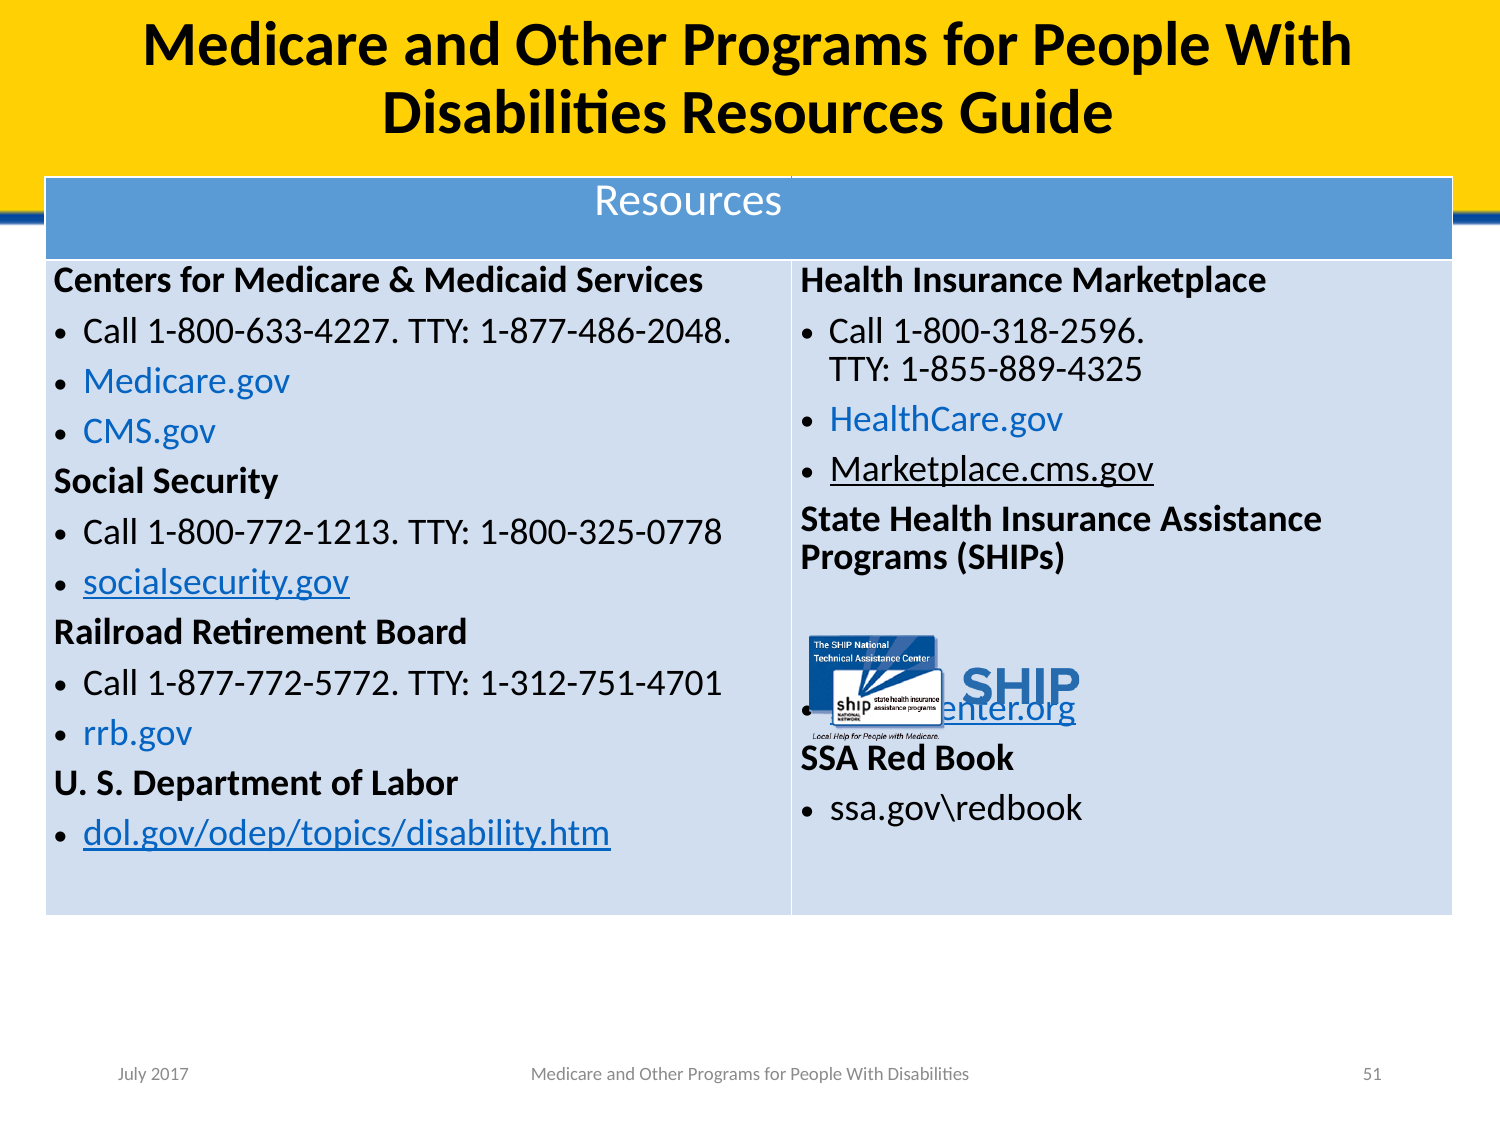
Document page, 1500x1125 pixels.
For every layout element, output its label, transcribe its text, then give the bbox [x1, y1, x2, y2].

picture [0, 0, 1500, 1125]
footer Medicare and Other Programs for People With Disabilities [496, 1042, 1004, 1103]
slide_number 51 [1059, 1042, 1397, 1103]
table_header Resources [46, 178, 791, 259]
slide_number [103, 1042, 441, 1103]
title Medicare and Other Programs for People With Disabilities Resources Guide [12, 2, 1486, 156]
table_cell Centers for Medicare & Medicaid Services Call 1-800-633-4227. TTY: 1-877-486-2048. Medicare.gov CMS.gov Social Security Call 1-800-772-1213. TTY: 1-800-325-0778 socialsecurity.gov Railroad Retirement Board Call 1-877-772-5772. TTY: 1-312-751-4701 rrb.gov U. S. Department of Labor dol.gov/odep/topics/disability.htm [46, 261, 791, 915]
table_cell Health Insurance Marketplace Call 1-800-318-2596. TTY: 1-855-889-4325 HealthCare.gov Marketplace.cms.gov State Health Insurance Assistance Programs (SHIPs) shiptacenter.org SSA Red Book ssa.gov\redbook [792, 261, 1452, 915]
table_header [792, 178, 1452, 259]
